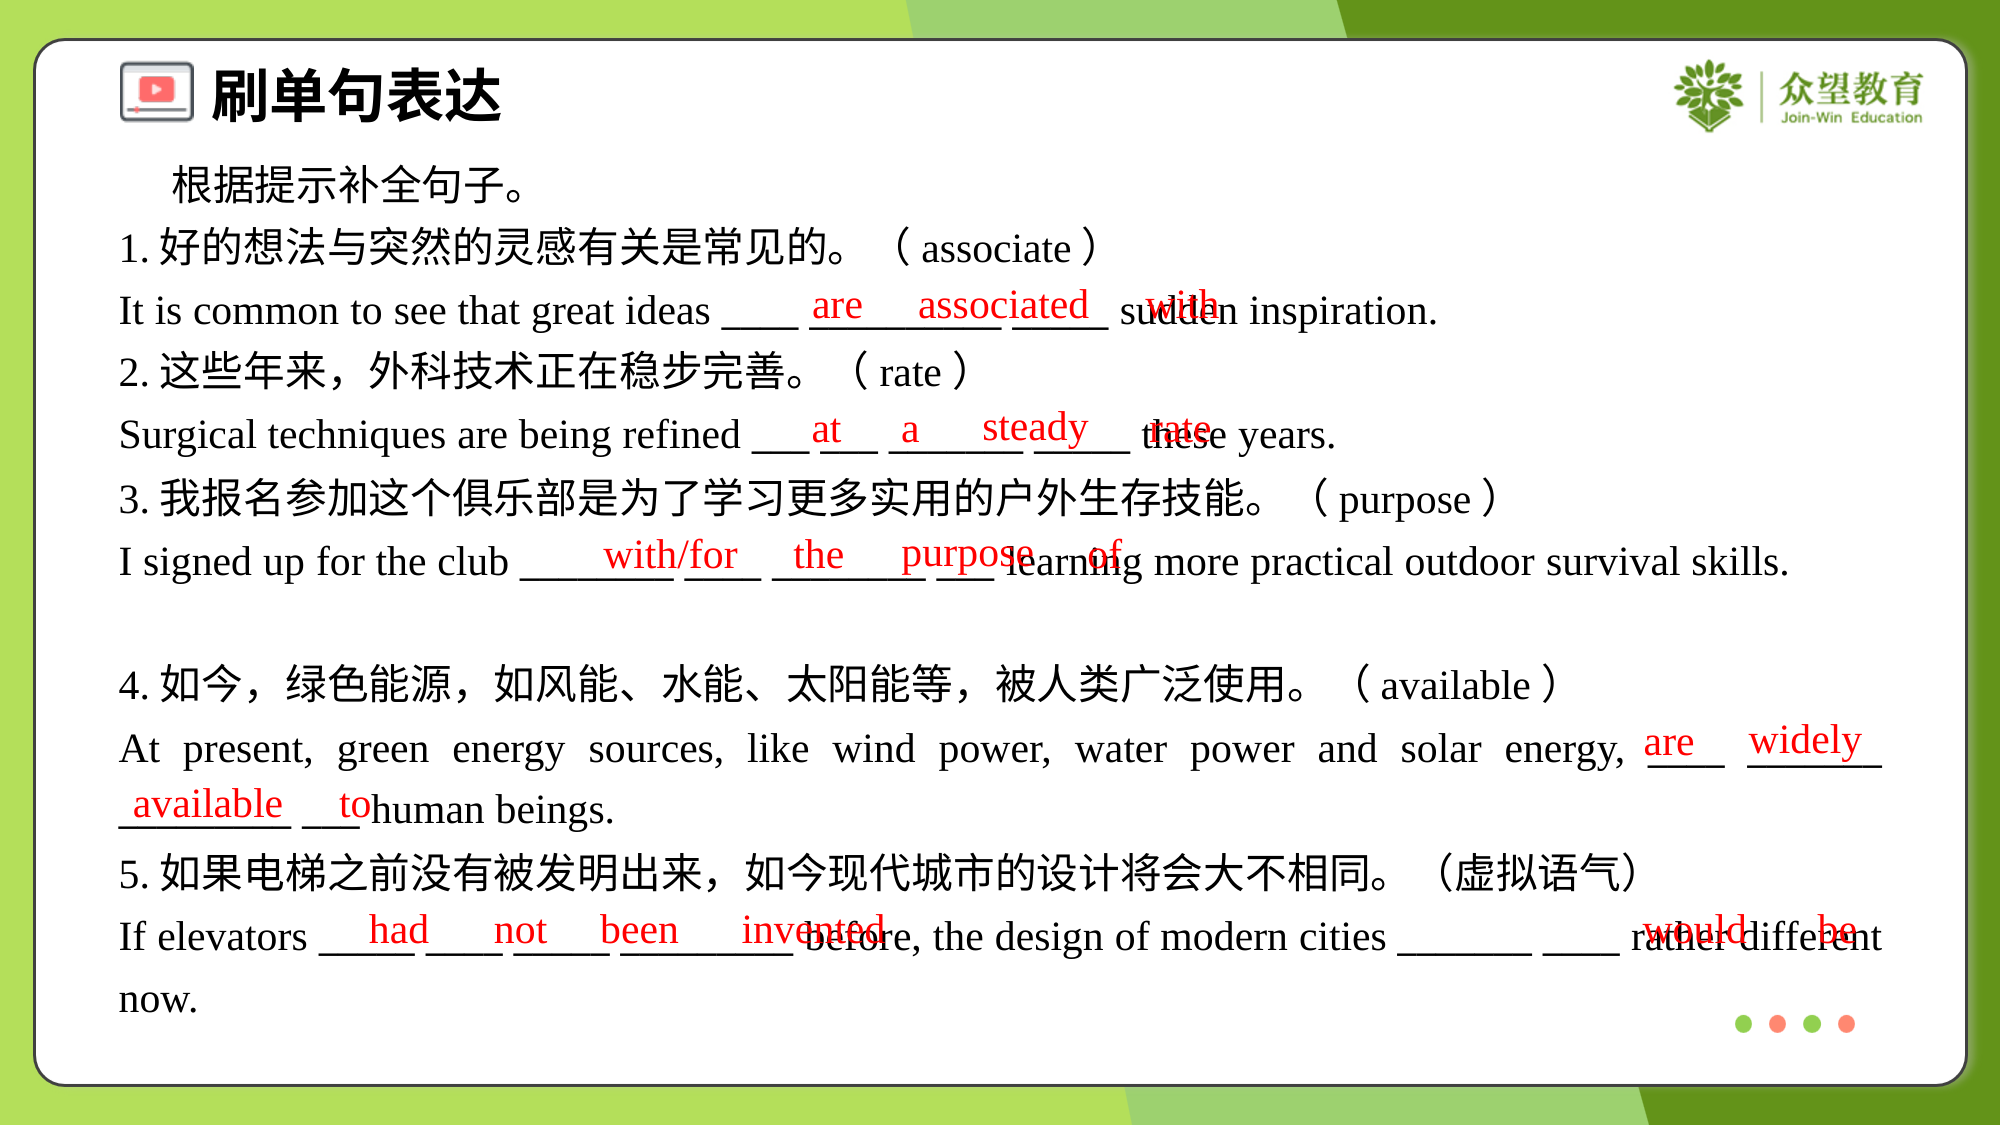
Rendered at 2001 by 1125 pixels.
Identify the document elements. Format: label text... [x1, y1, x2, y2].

text_box purpose [897, 513, 1039, 571]
text_box not [489, 890, 552, 948]
text_box with/for [599, 515, 743, 573]
text_box 4.如今，绿色能源，如风能、水能、太阳能等，被人类广泛使用。（available） At present, green energy sources, like wind power, water power and solar energy, ____ _______ _________ ___ human beings. [118, 646, 1883, 828]
text_box invented [737, 890, 890, 948]
text_box of [1082, 515, 1127, 573]
text_box 5.如果电梯之前没有被发明出来，如今现代城市的设计将会大不相同。（虚拟语气） If elevators _____ ____ _____ _________ before, the design of modern cities _______ ____ rather different now. [118, 834, 1883, 1016]
text_box steady [977, 386, 1094, 444]
text_box 根据提示补全句子。 1.好的想法与突然的灵感有关是常见的。（associate） It is common to see that great ideas ____ __________ _____ sudden inspiration. 2.这些年来，外科技术正在稳步完善。（rate） Surgical techniques are being refined ___ ___ _______ _____ these years. [118, 146, 1883, 452]
text_box associated [913, 264, 1094, 322]
text_box widely [1744, 700, 1867, 758]
picture [0, 0, 2000, 1125]
text_box had [364, 890, 434, 948]
text_box rate [1144, 388, 1217, 446]
text_box with [1140, 264, 1225, 322]
text_box at [806, 388, 847, 446]
text_box to [334, 764, 377, 822]
text_box the [788, 515, 849, 573]
text_box 3.我报名参加这个俱乐部是为了学习更多实用的户外生存技能。（purpose） I signed up for the club ________ ____ ________ ___ learning more practical outdoor survival skills. [118, 459, 1883, 641]
text_box be [1813, 890, 1862, 948]
text_box available [128, 764, 288, 822]
text_box would [1638, 890, 1752, 948]
text_box are [807, 264, 868, 322]
text_box a [896, 388, 925, 446]
text_box are [1639, 702, 1700, 760]
text_box been [595, 890, 684, 948]
